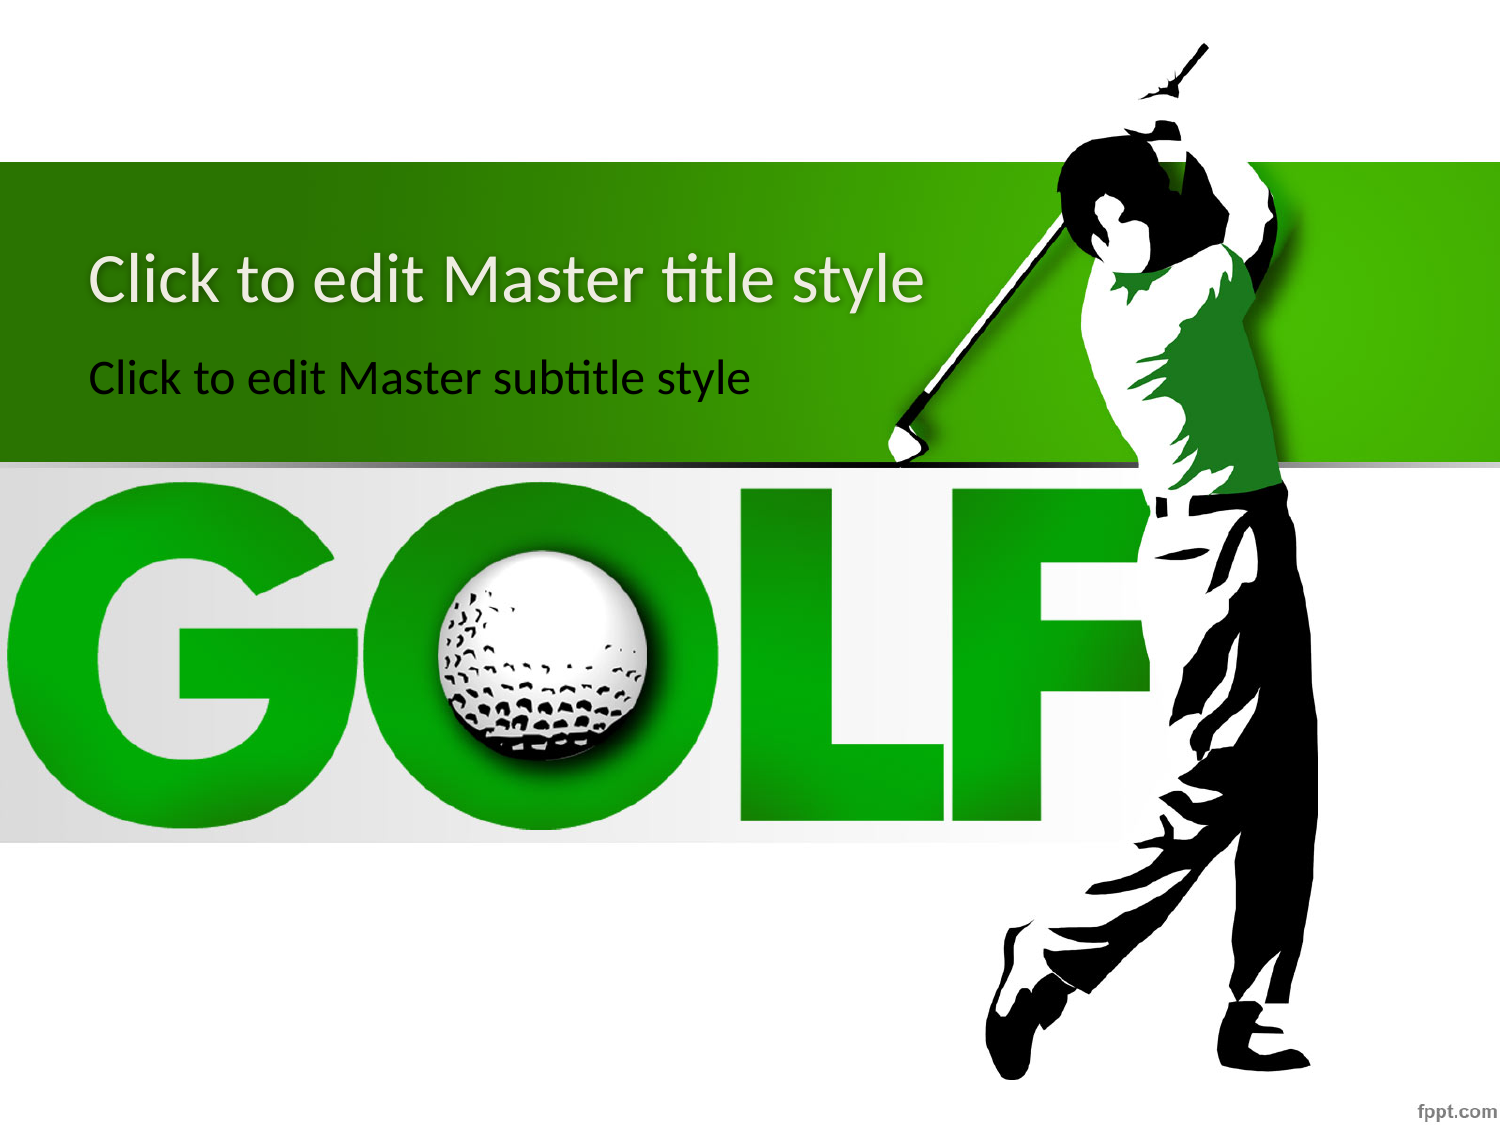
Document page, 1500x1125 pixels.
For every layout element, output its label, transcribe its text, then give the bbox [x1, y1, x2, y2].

picture [0, 0, 1500, 1125]
title Click to edit Master title style [73, 211, 1427, 337]
subtitle Click to edit Master subtitle style [73, 337, 1151, 413]
